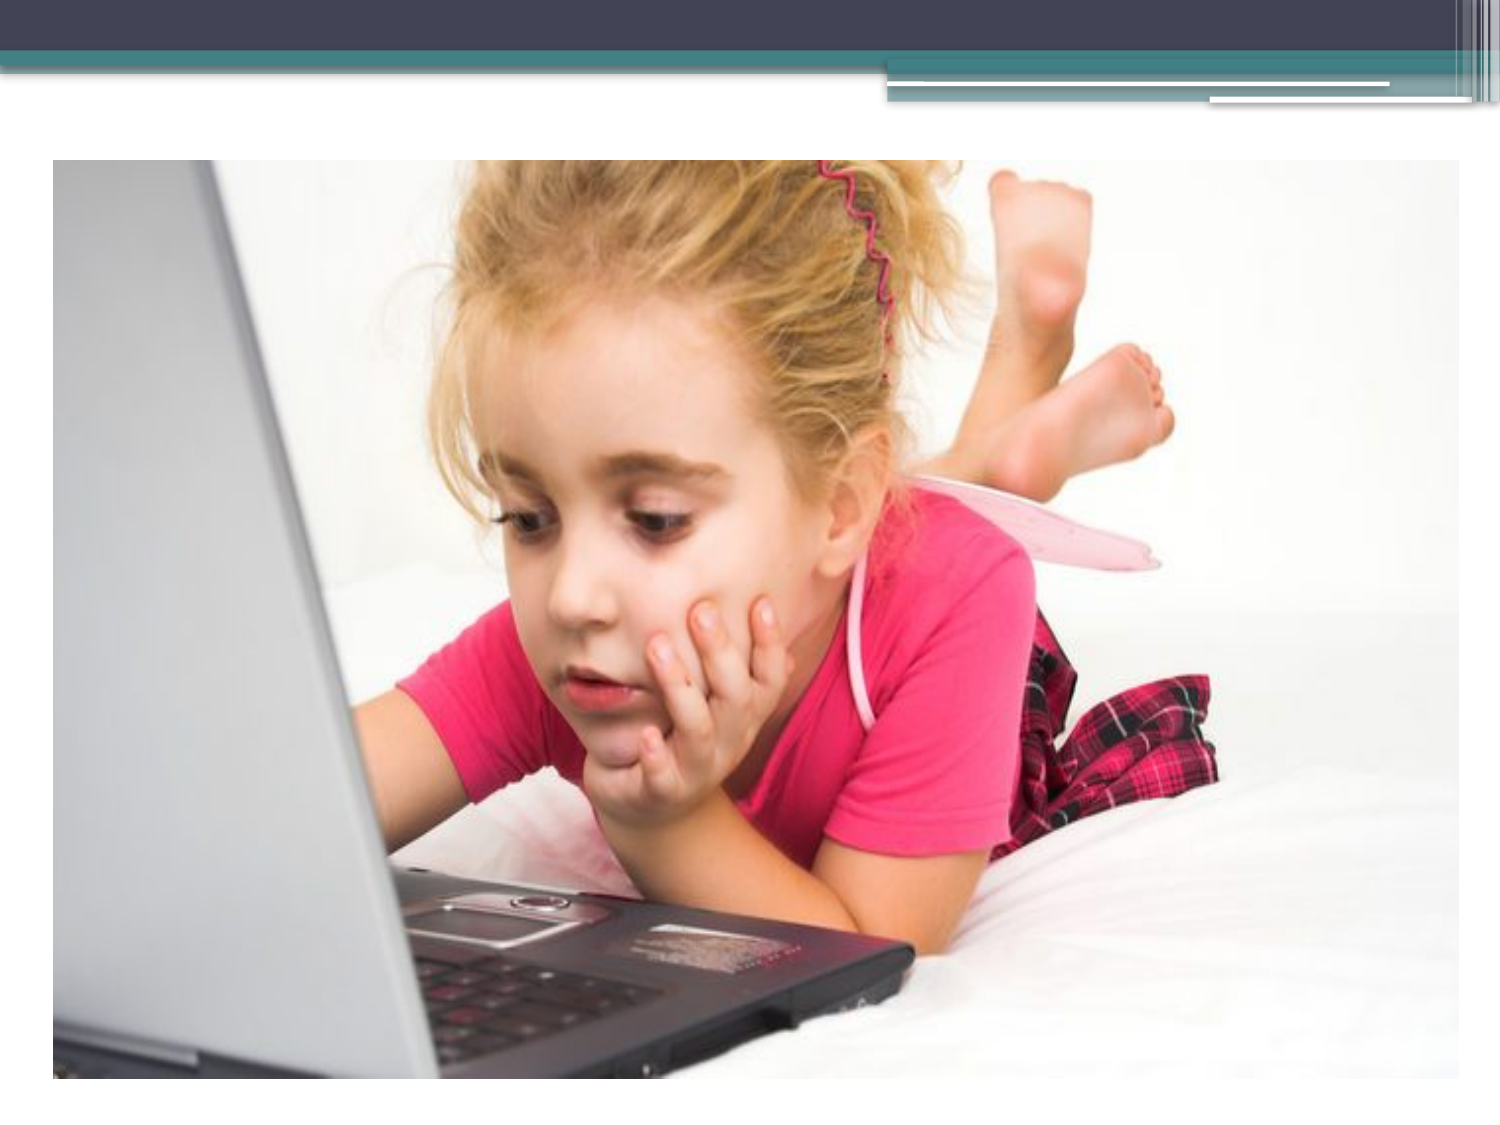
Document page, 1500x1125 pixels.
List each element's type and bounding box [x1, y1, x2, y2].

list [52, 160, 1459, 1079]
